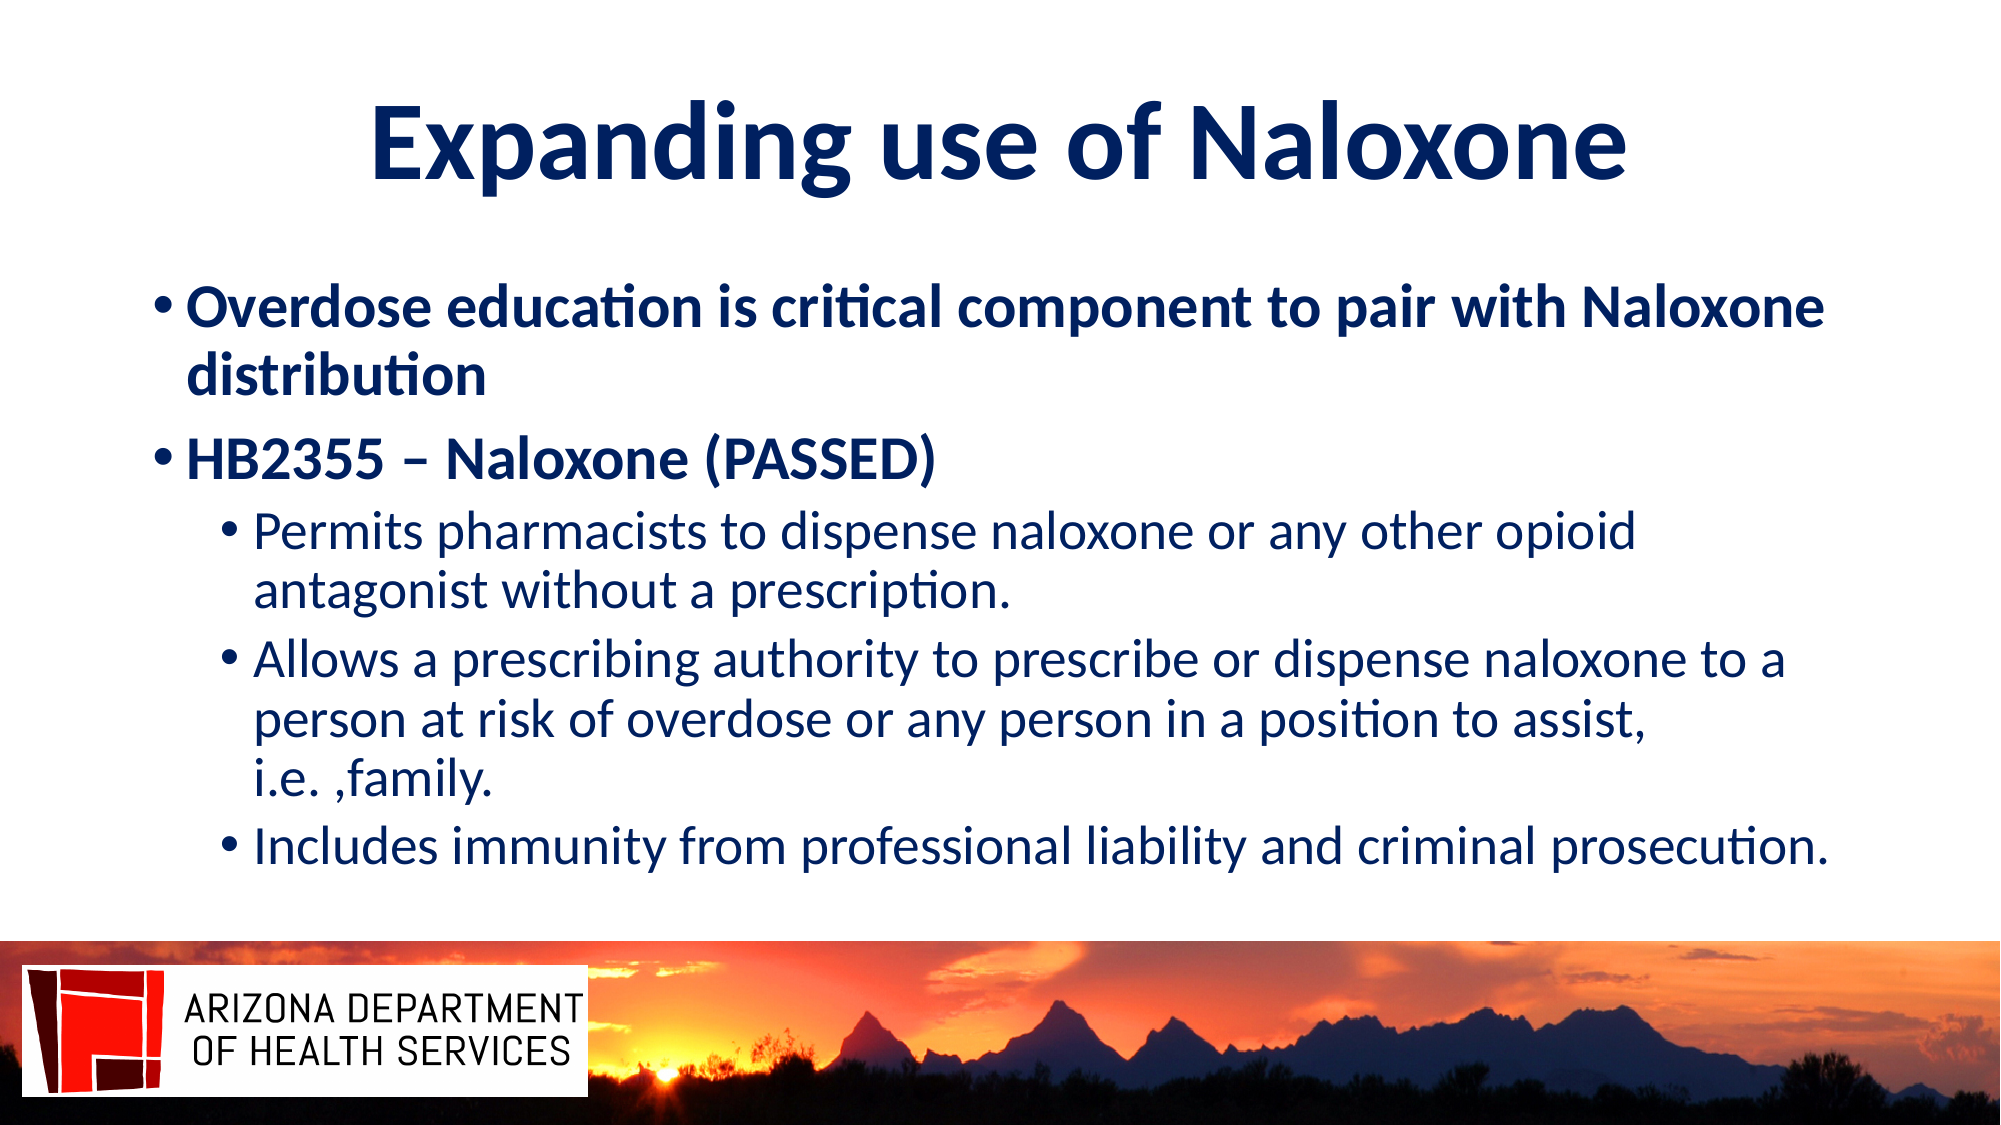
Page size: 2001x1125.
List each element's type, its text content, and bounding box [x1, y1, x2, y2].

list Overdose education is critical component to pair with Naloxone distribution HB2355 – Naloxone (PASSED) Permits pharmacists to dispense naloxone or any other opioid antagonist without a prescription. Allows a prescribing authority to prescribe or dispense naloxone to a person at risk of overdose or any person in a position to assist, i.e. ,family. Includes immunity from professional liability and criminal prosecution. [137, 266, 1863, 905]
title Expanding use of Naloxone [137, 34, 1863, 253]
picture [0, 941, 2000, 1125]
